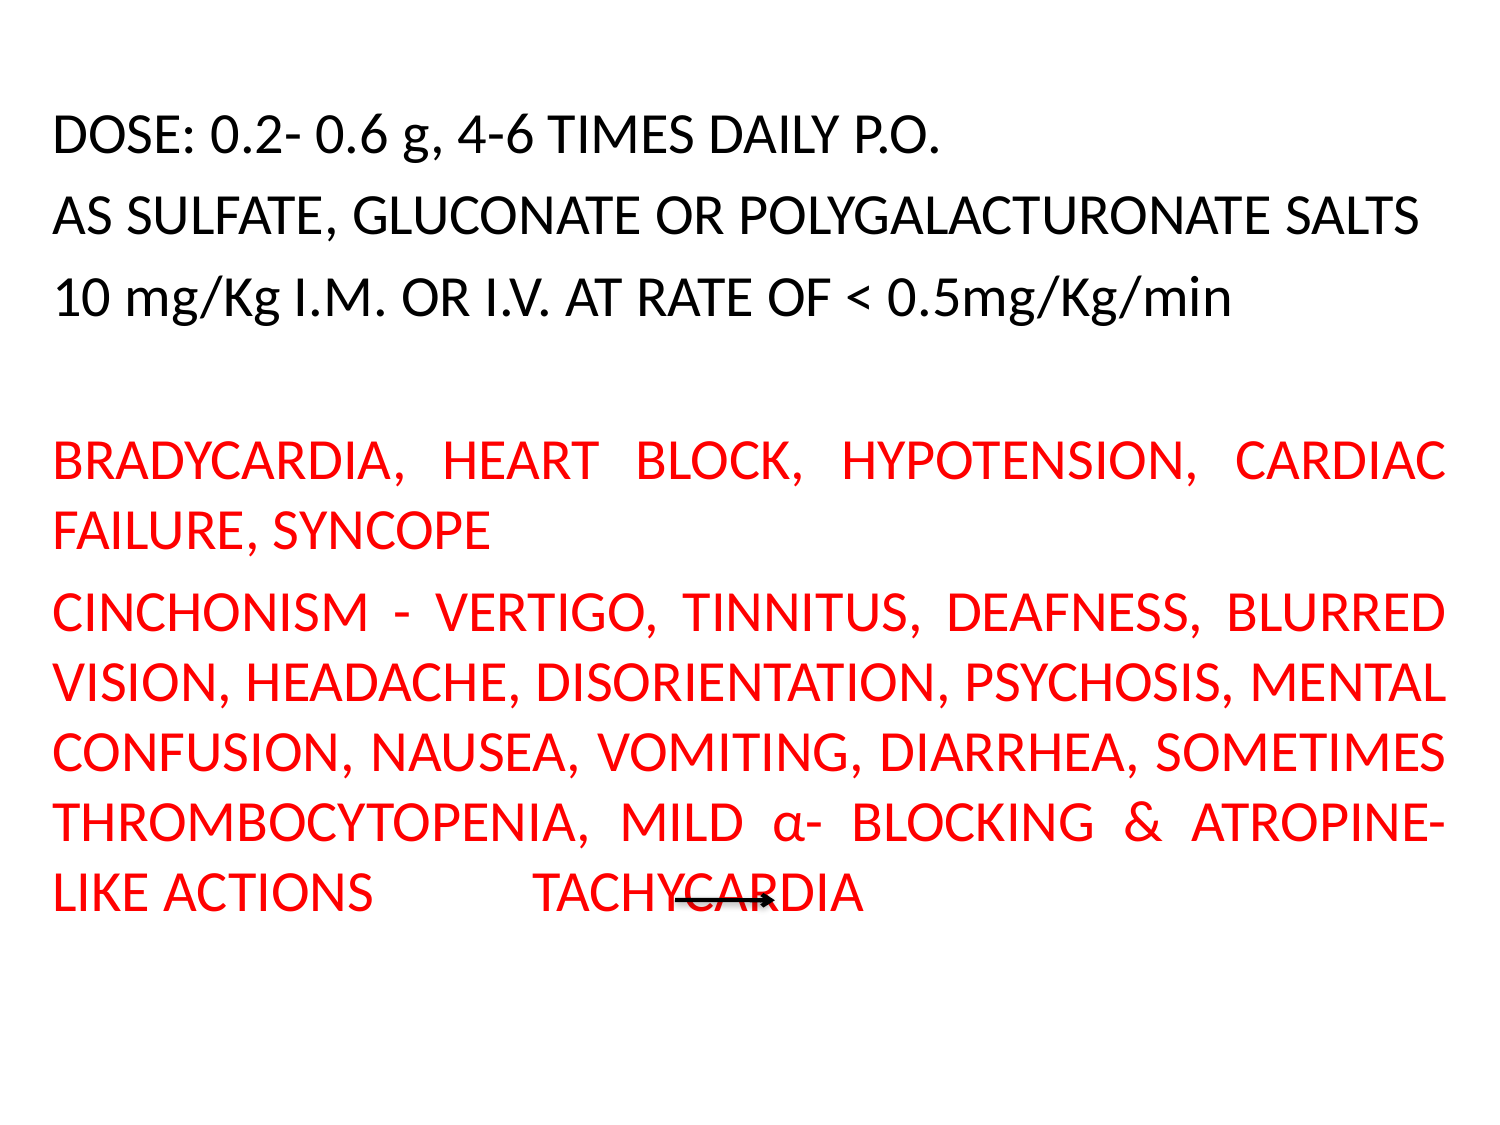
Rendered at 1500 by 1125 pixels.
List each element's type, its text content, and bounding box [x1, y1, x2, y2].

list DOSE: 0.2- 0.6 g, 4-6 TIMES DAILY P.O. AS SULFATE, GLUCONATE OR POLYGALACTURONATE SALTS 10 mg/Kg I.M. OR I.V. AT RATE OF < 0.5mg/Kg/min BRADYCARDIA, HEART BLOCK, HYPOTENSION, CARDIAC FAILURE, SYNCOPE CINCHONISM - VERTIGO, TINNITUS, DEAFNESS, BLURRED VISION, HEADACHE, DISORIENTATION, PSYCHOSIS, MENTAL CONFUSION, NAUSEA, VOMITING, DIARRHEA, SOMETIMES THROMBOCYTOPENIA, MILD α- BLOCKING & ATROPINE-LIKE ACTIONS TACHYCARDIA [37, 87, 1463, 988]
